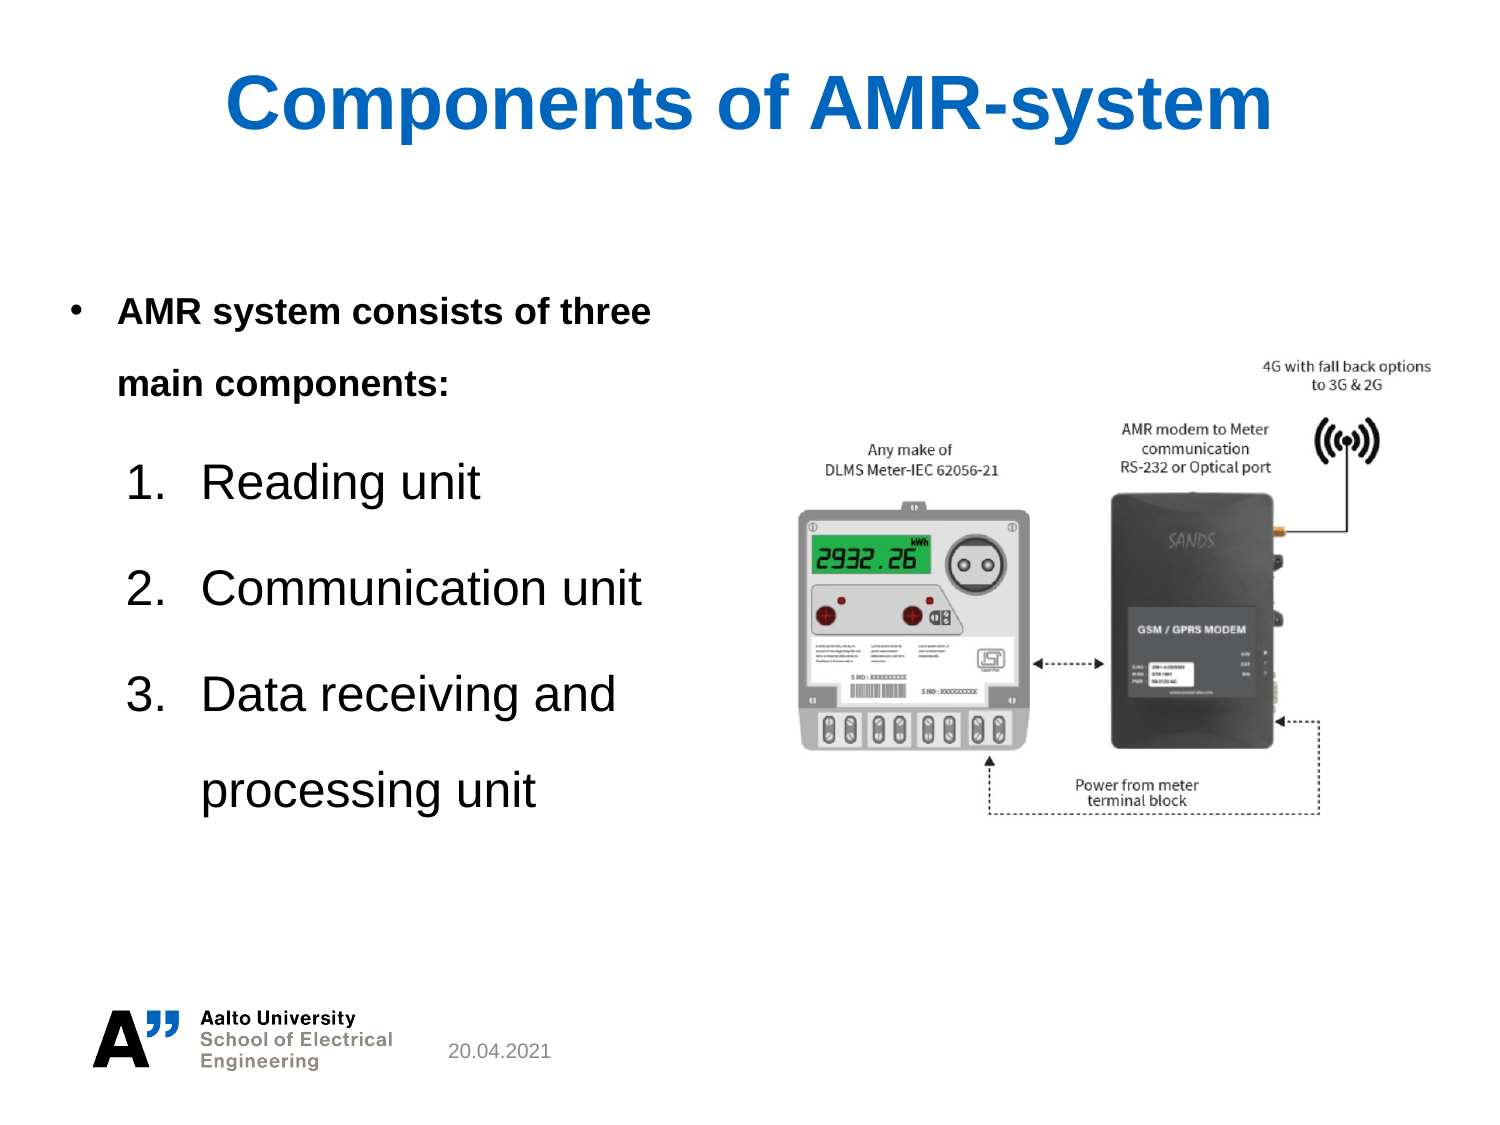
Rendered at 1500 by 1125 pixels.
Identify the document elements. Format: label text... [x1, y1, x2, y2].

list AMR system consists of three main components: Reading unit Communication unit Data receiving and processing unit [57, 253, 742, 1057]
picture [35, 953, 449, 1125]
title Components of AMR-system [51, 19, 1450, 178]
picture [753, 296, 1439, 828]
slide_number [435, 1011, 689, 1090]
